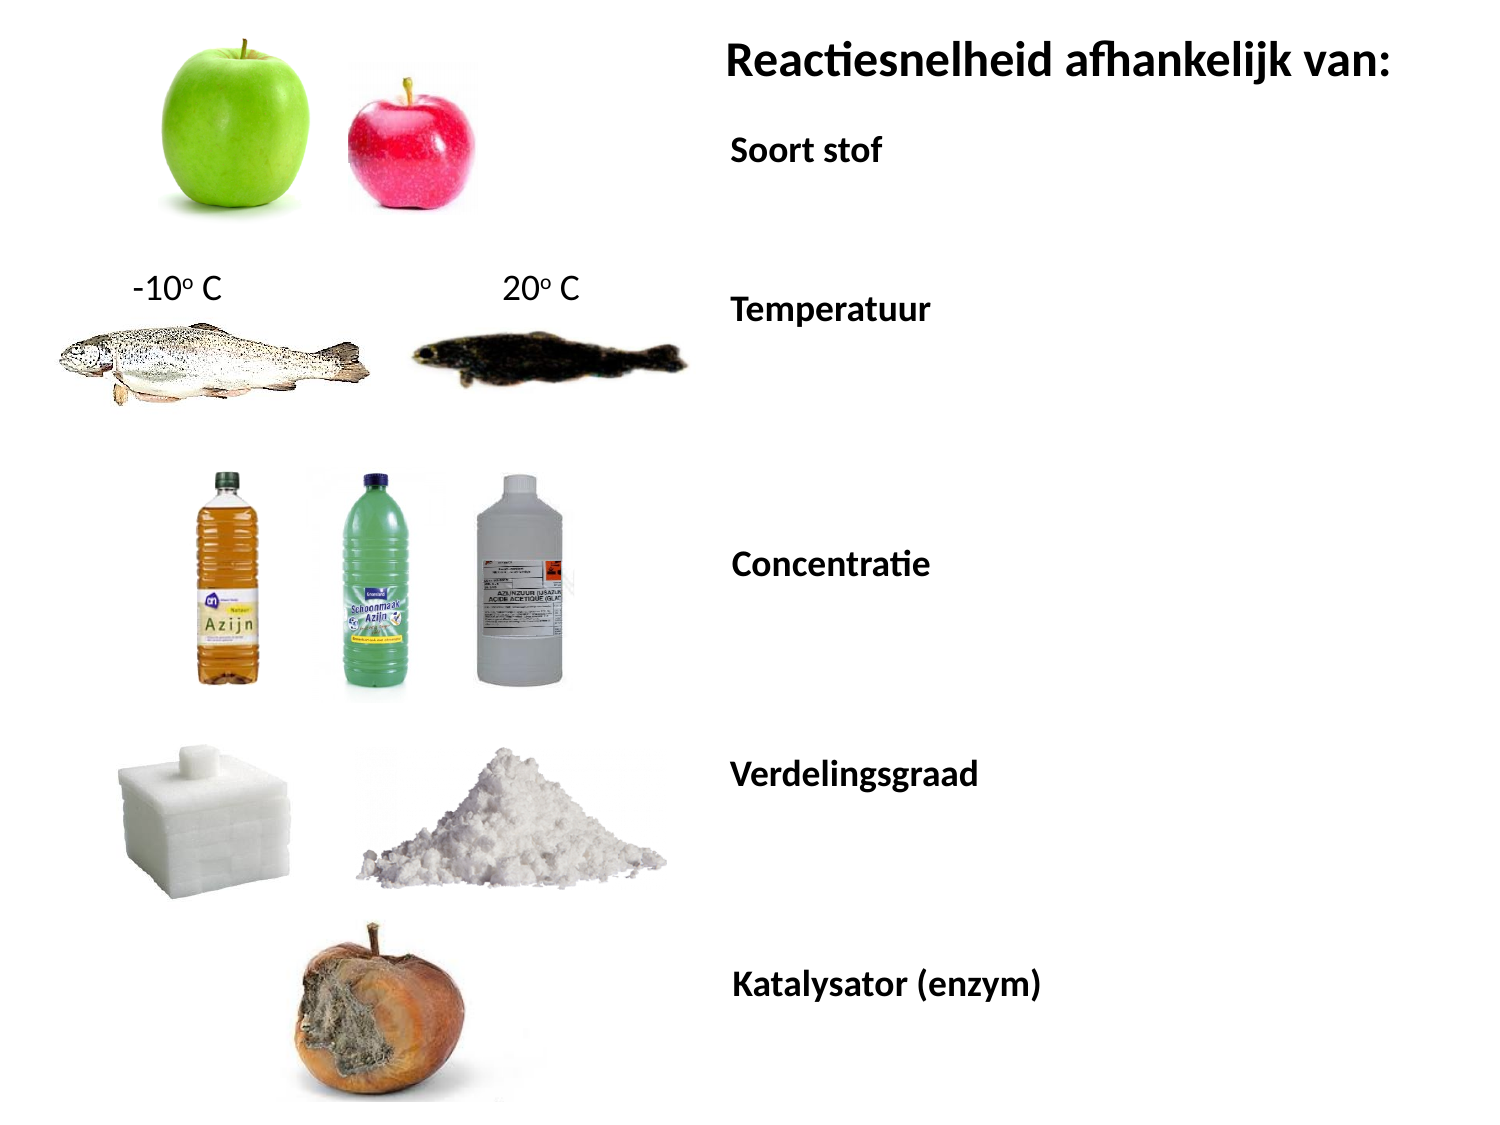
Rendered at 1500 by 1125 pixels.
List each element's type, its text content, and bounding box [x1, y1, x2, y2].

text_box Reactiesnelheid afhankelijk van: [483, 19, 1424, 94]
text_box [116, 463, 575, 661]
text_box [46, 247, 560, 466]
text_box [158, 15, 479, 225]
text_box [565, 117, 1500, 1059]
picture [208, 975, 547, 1102]
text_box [116, 662, 1483, 975]
